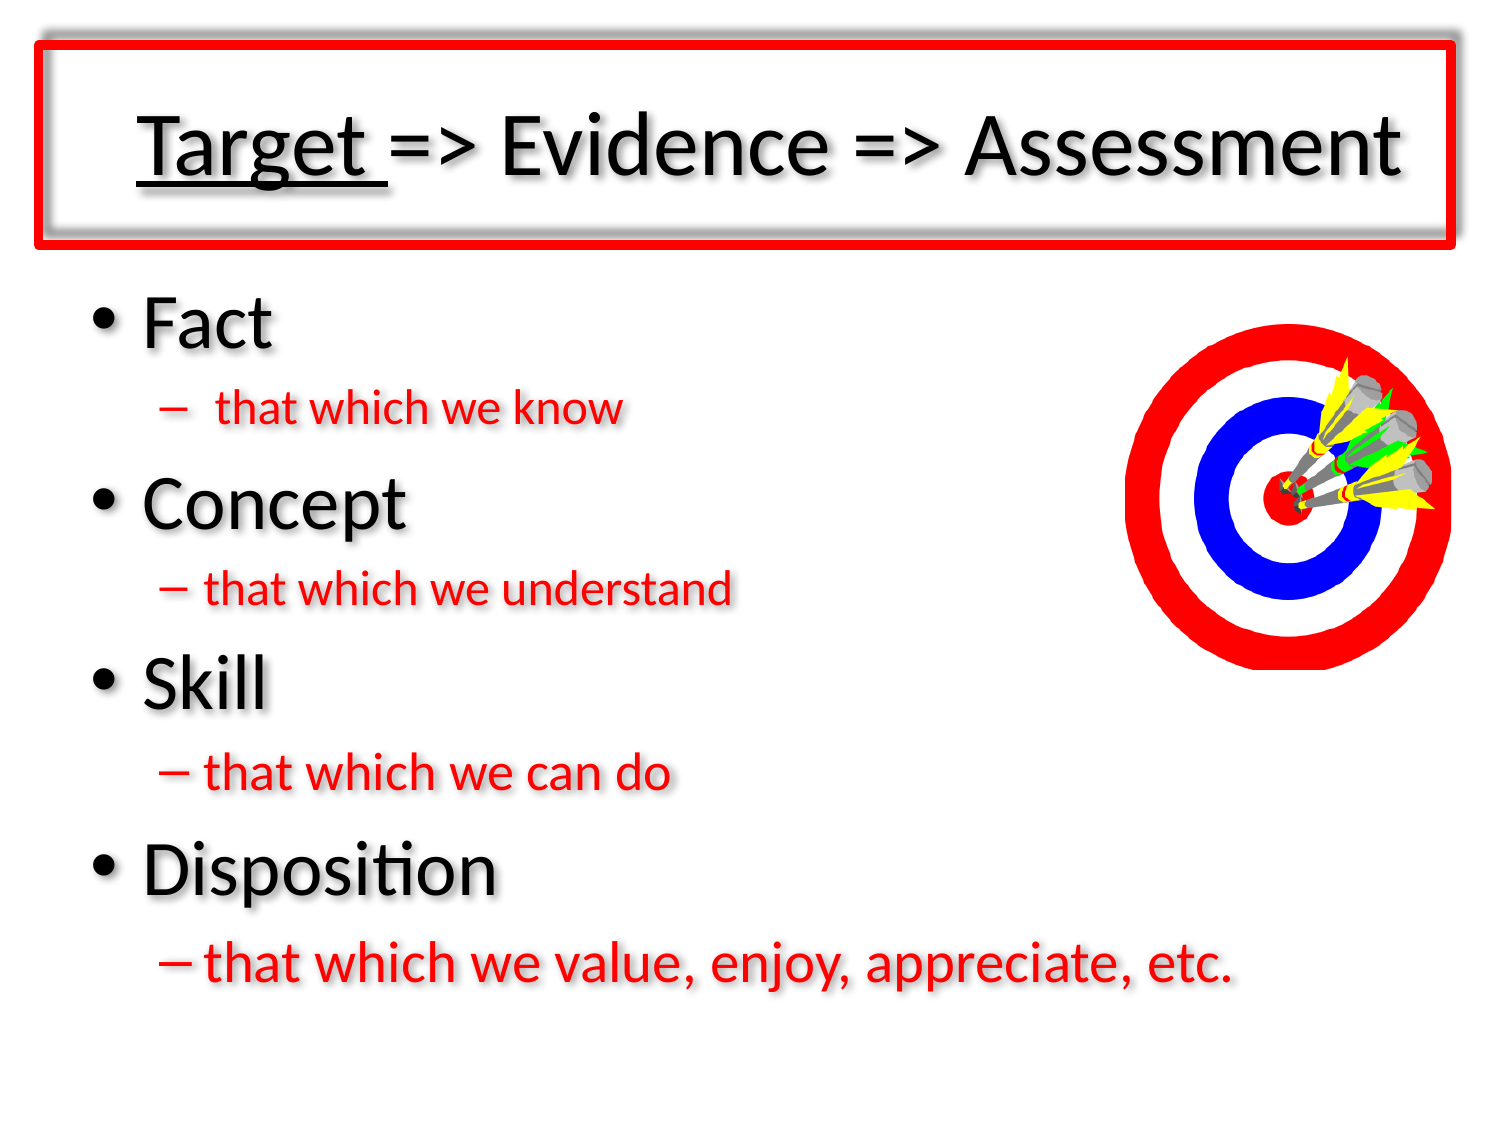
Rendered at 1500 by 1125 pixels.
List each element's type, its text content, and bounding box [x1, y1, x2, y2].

text_box [38, 44, 1452, 246]
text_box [1124, 324, 1452, 671]
list Fact that which we know Concept that which we understand Skill that which we can do Disposition that which we value, enjoy, appreciate, etc. [75, 262, 1425, 1005]
